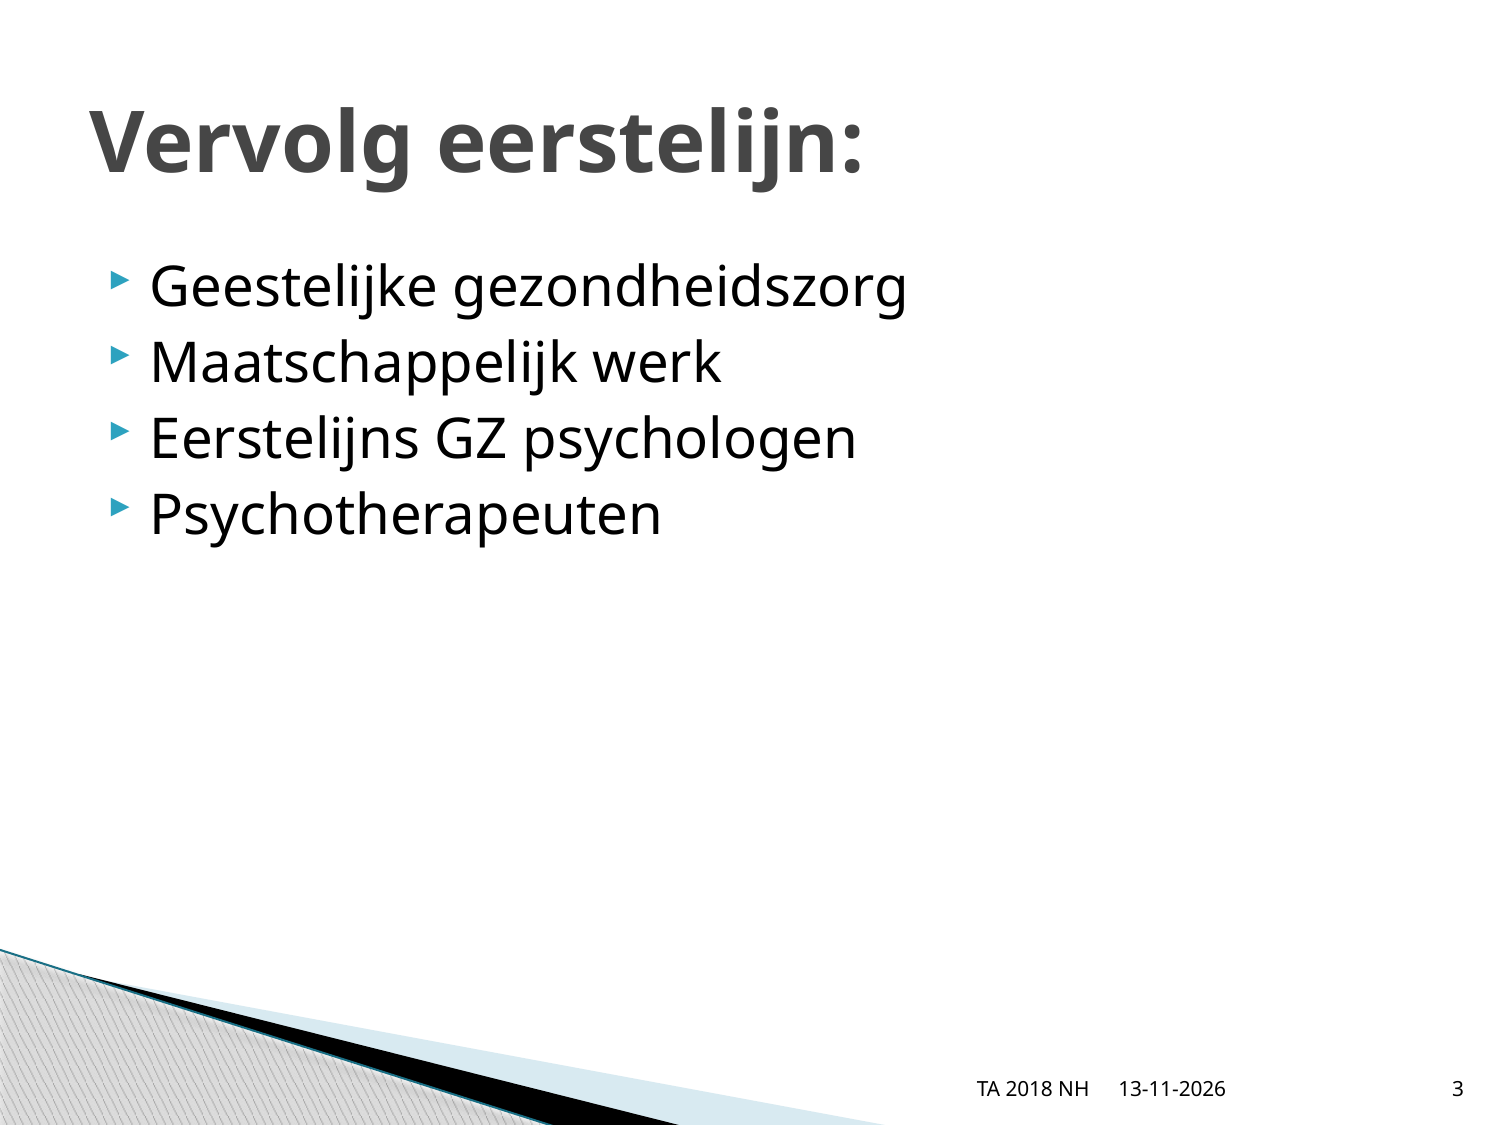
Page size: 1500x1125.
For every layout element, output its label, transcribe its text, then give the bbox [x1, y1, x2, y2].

title Vervolg eerstelijn: [75, 45, 1425, 233]
slide_number 3 [1418, 1051, 1479, 1112]
footer TA 2018 NH [718, 1051, 1105, 1112]
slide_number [1105, 1051, 1418, 1112]
list Geestelijke gezondheidszorg Maatschappelijk werk Eerstelijns GZ psychologen Psychotherapeuten [75, 243, 1425, 986]
